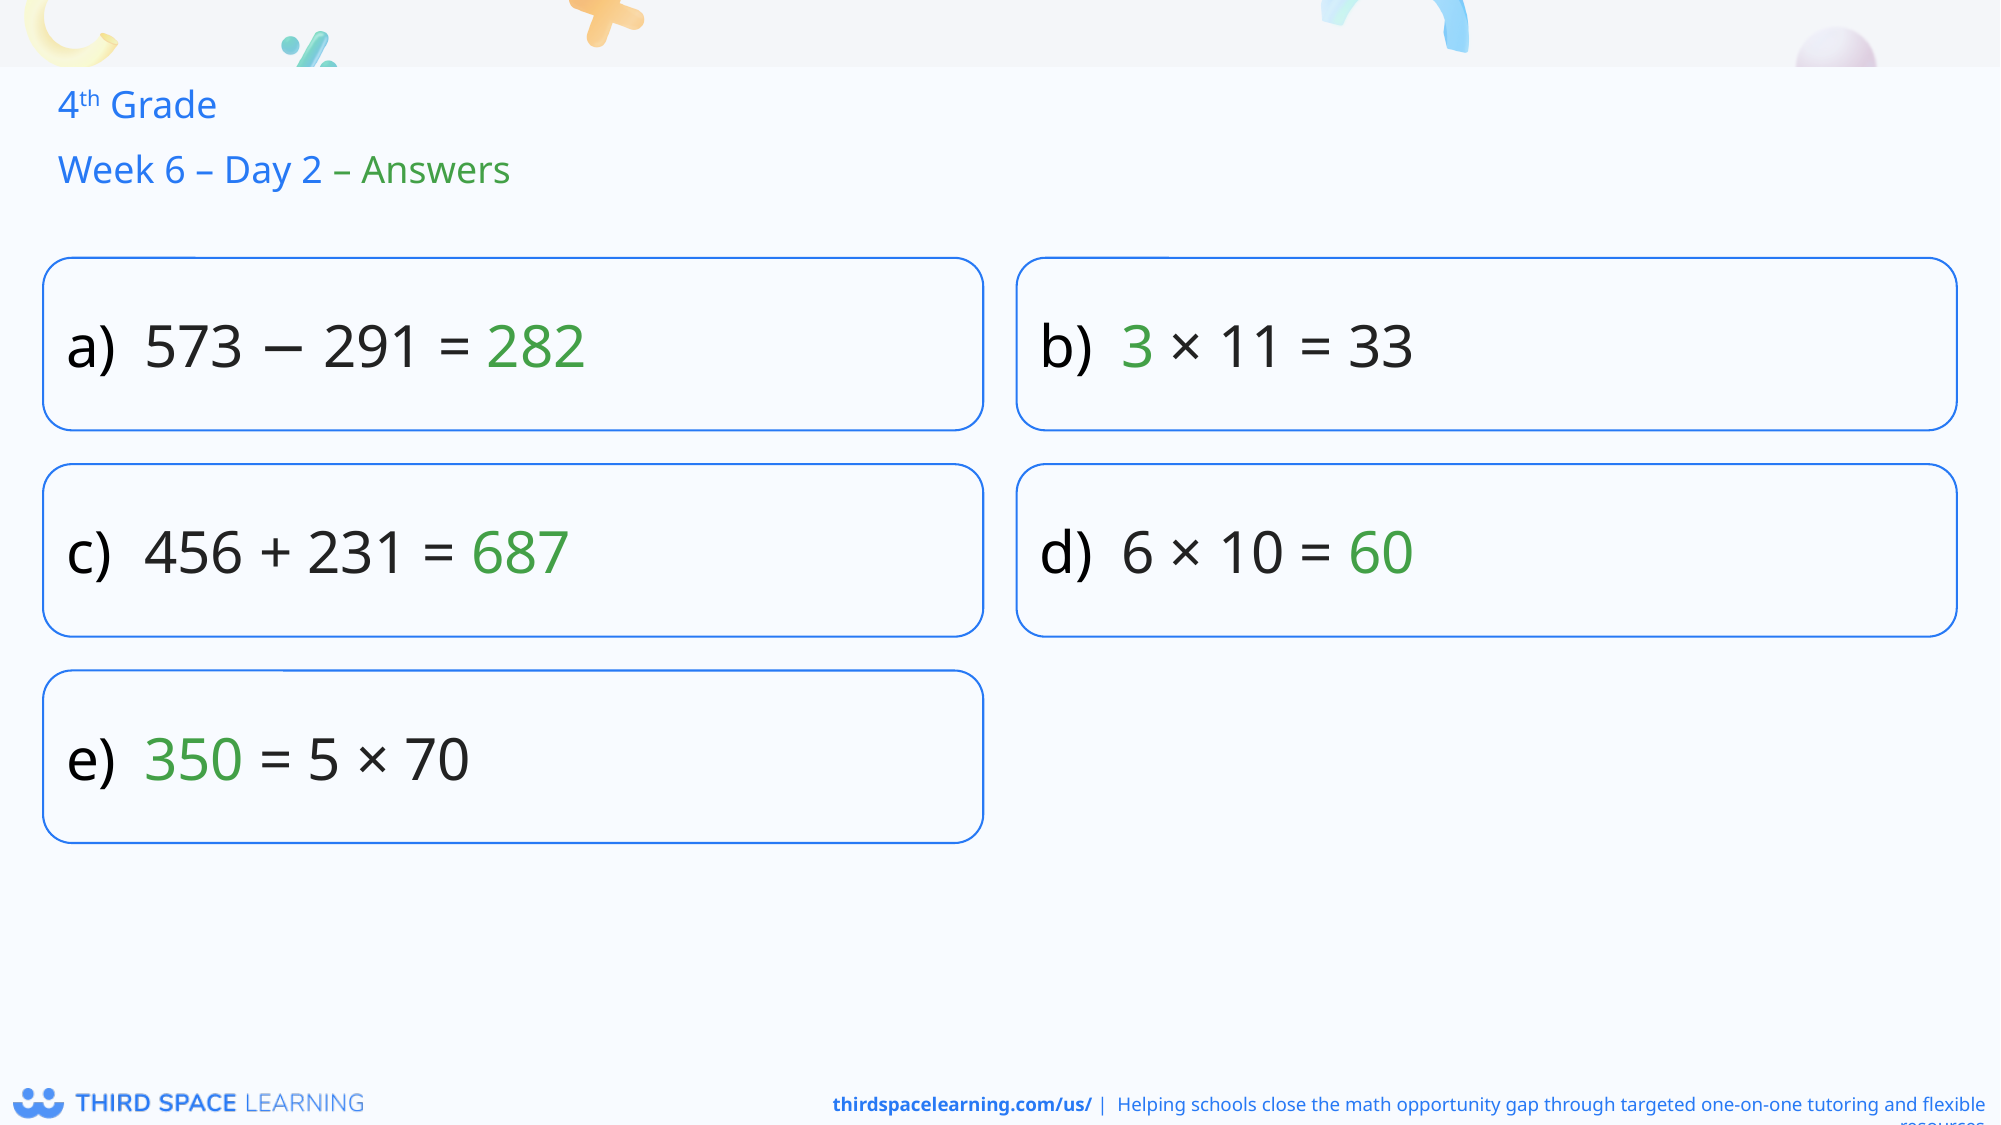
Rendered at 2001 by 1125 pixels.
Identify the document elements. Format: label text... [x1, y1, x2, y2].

list 456 + 231 = 687 [129, 478, 962, 623]
list 6 × 10 = 60 [1106, 478, 1939, 623]
list 350 = 5 × 70 [129, 684, 962, 829]
picture [13, 1088, 365, 1119]
list 3 × 11 = 33 [1106, 272, 1939, 416]
list 573 − 291 = 282 [129, 272, 962, 416]
text_box 4th Grade Week 6 – Day 2 – Answers [43, 73, 705, 212]
picture [0, 0, 2000, 67]
